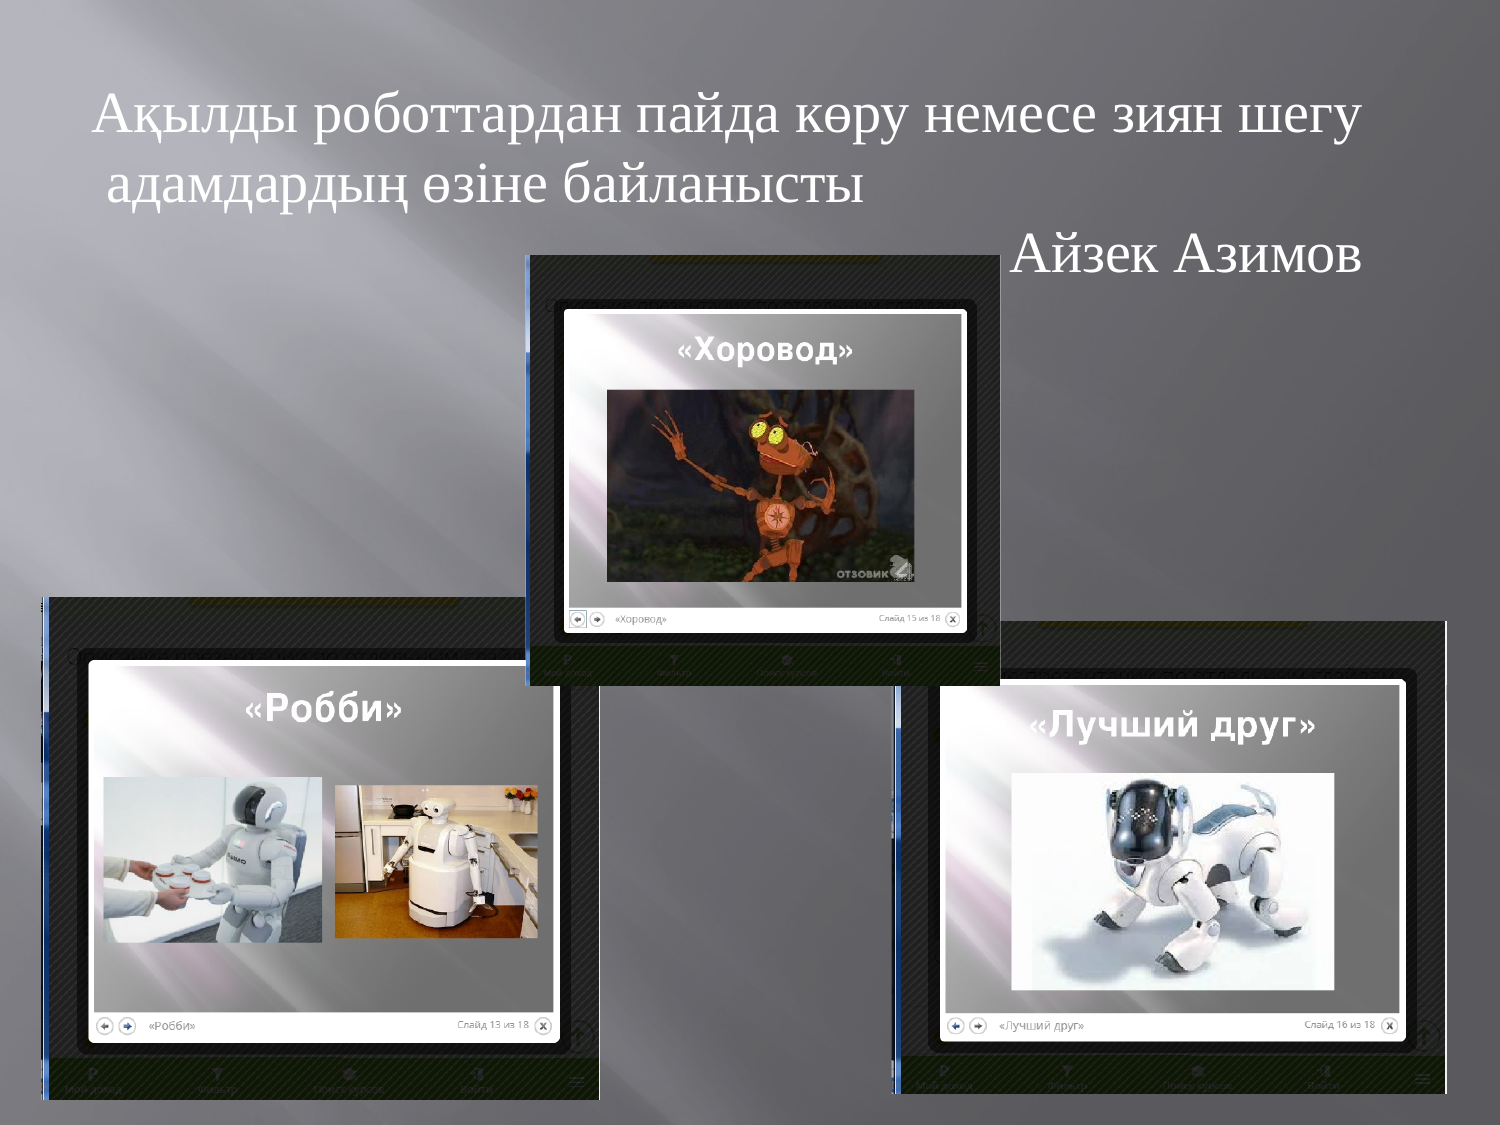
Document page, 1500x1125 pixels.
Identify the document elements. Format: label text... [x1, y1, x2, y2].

text_box Ақылды роботтардан пайда көру немесе зиян шегу адамдардың өзіне байланысты Айзек Азимов [77, 66, 1379, 292]
picture [525, 255, 1448, 1095]
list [40, 597, 601, 1100]
